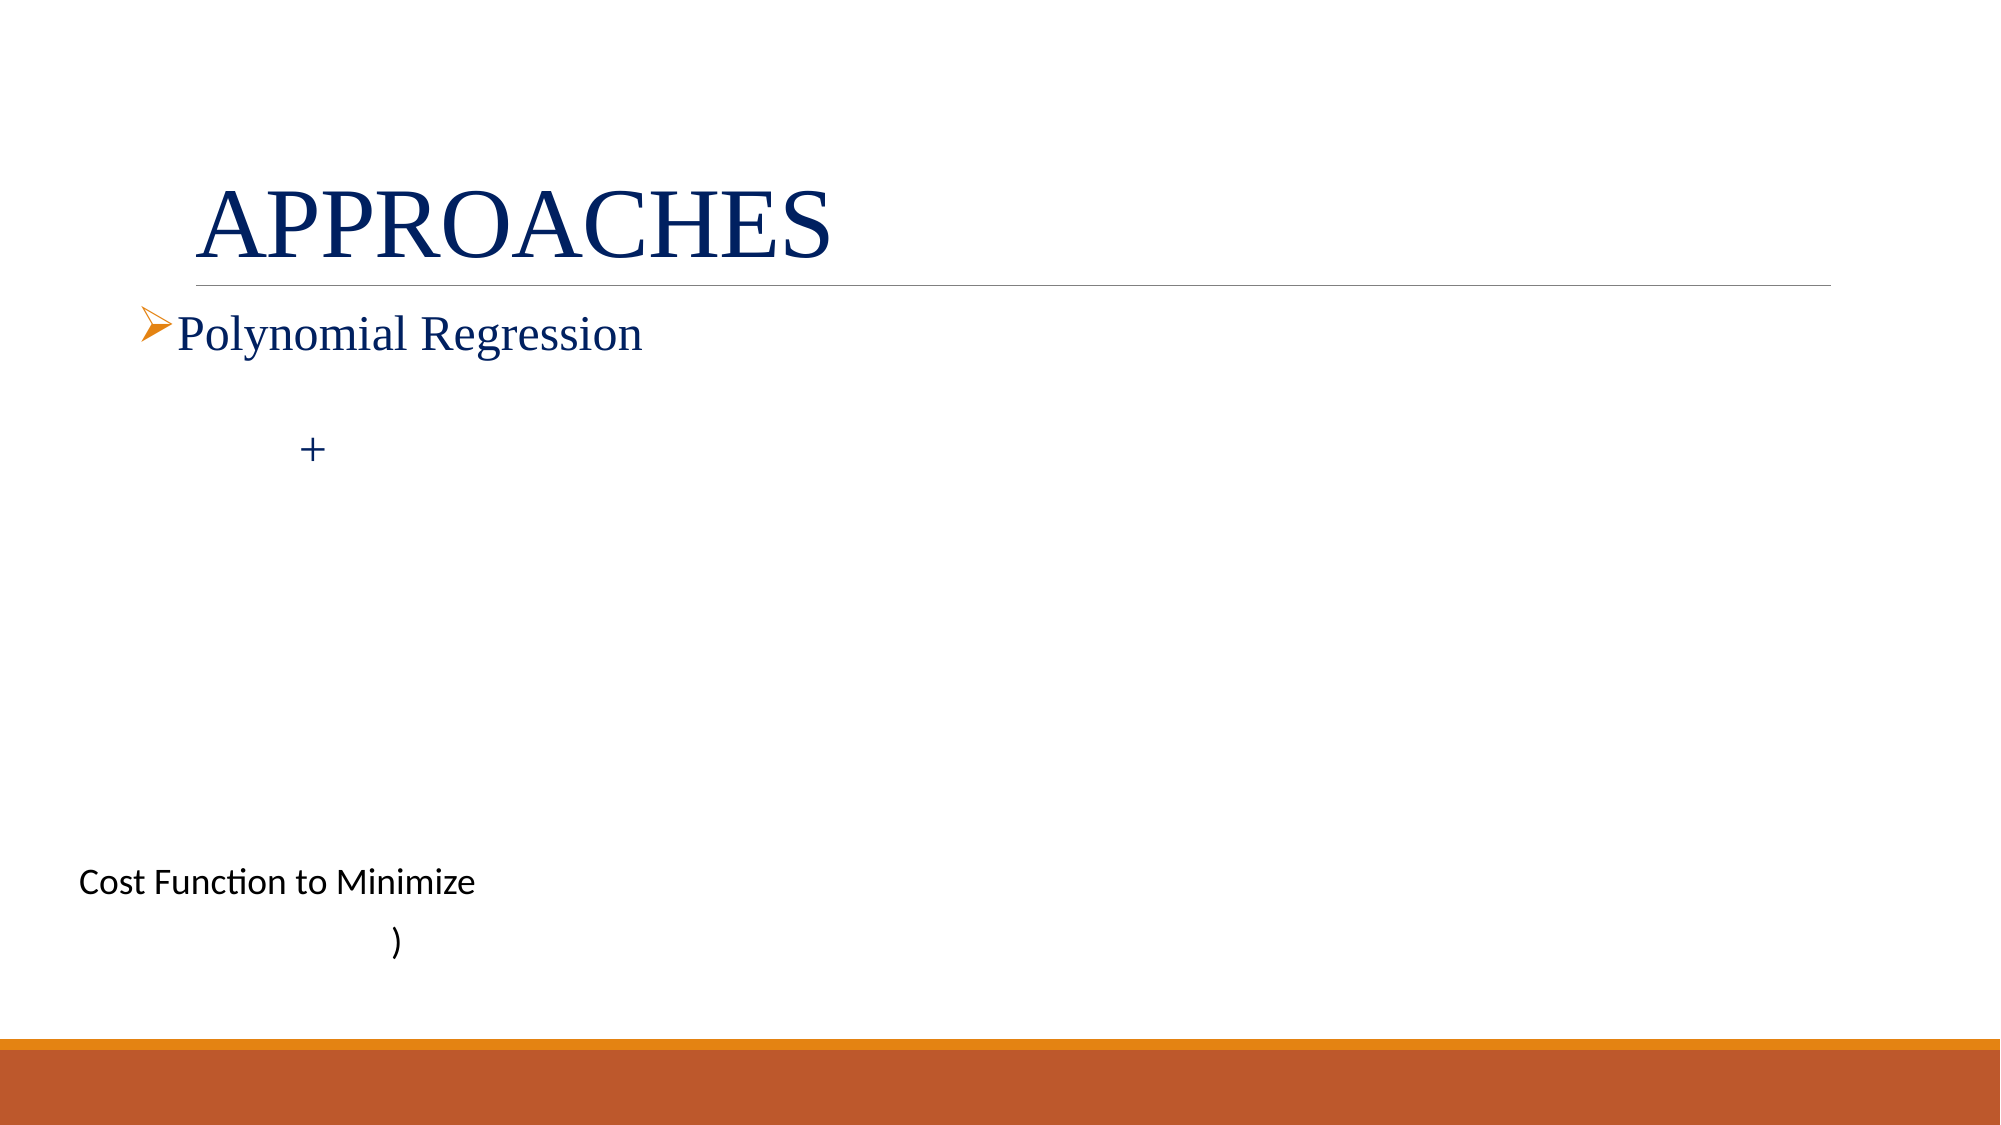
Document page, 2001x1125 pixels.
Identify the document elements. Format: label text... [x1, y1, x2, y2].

text_box Cost Function to Minimize [64, 849, 729, 909]
title APPROACHES [180, 47, 1830, 285]
